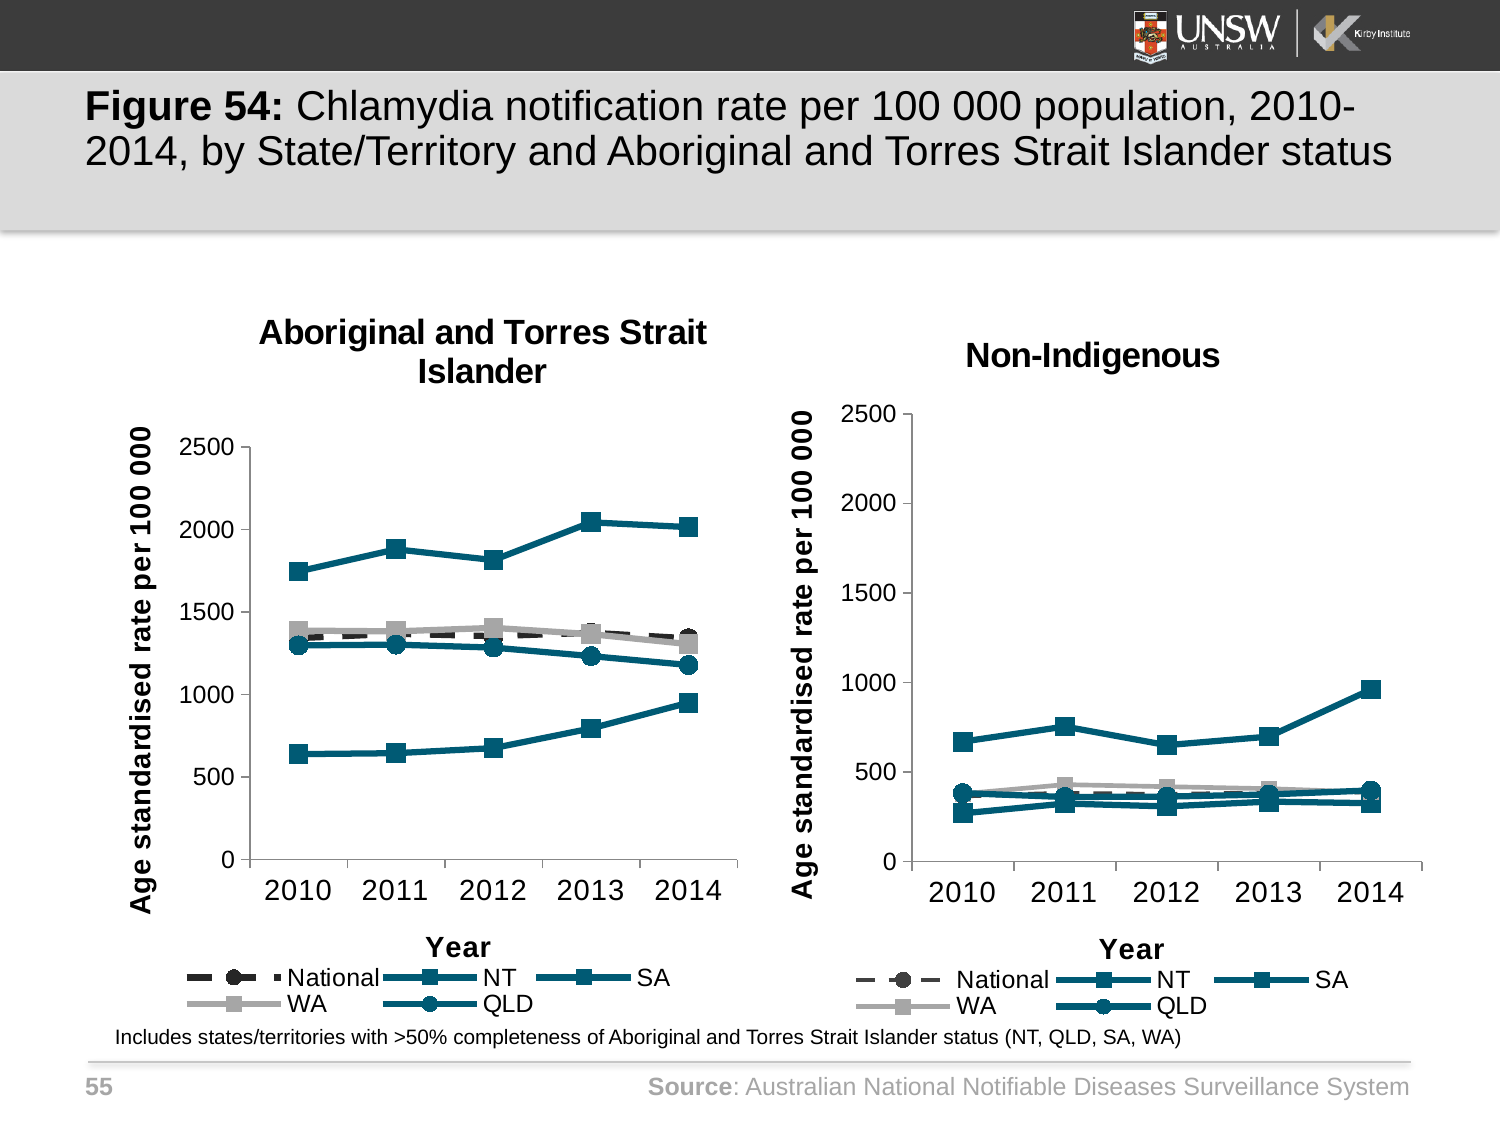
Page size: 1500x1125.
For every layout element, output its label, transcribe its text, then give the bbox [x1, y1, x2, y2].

slide_number 55 [85, 1070, 195, 1112]
list Source: Australian National Notifiable Diseases Surveillance System [262, 1070, 1412, 1112]
chart [88, 296, 1436, 1050]
picture [0, 0, 1500, 71]
title Figure 54: Chlamydia notification rate per 100 000 population, 2010-2014, by State/Territory and Aboriginal and Torres Strait Islander status [85, 84, 1412, 216]
